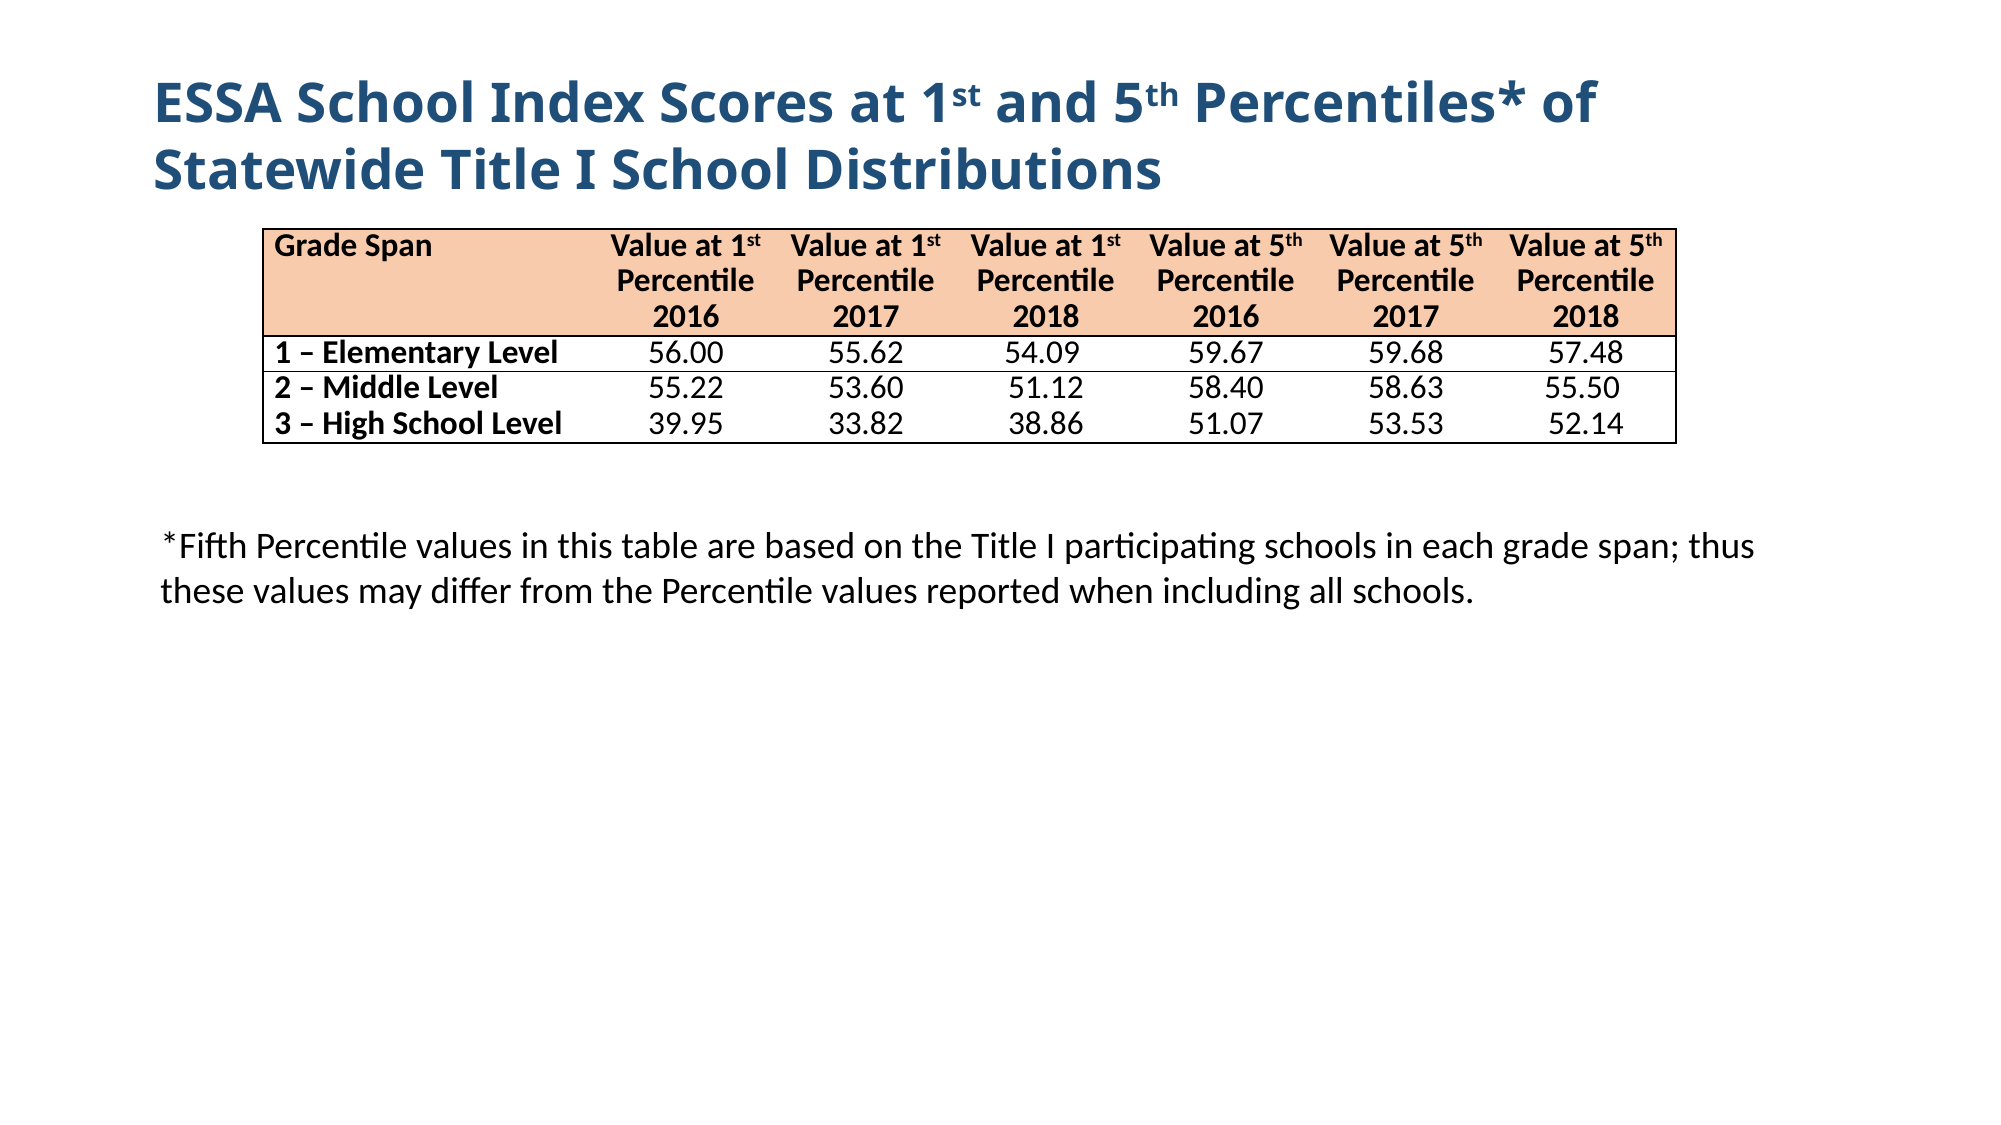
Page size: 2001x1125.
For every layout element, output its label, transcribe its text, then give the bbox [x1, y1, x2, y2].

table_header Value at 5th Percentile 2017 [1316, 230, 1496, 335]
table_cell 59.67 [1136, 337, 1316, 371]
table_cell 57.48 [1496, 337, 1675, 371]
table_cell 56.00 [596, 337, 776, 371]
table_cell 53.53 [1316, 407, 1496, 442]
table_cell 54.09 [956, 337, 1136, 371]
table_header Value at 5th Percentile 2018 [1496, 230, 1675, 335]
table_cell 52.14 [1496, 407, 1675, 442]
table_cell 51.12 [956, 372, 1136, 407]
table_cell 51.07 [1136, 407, 1316, 442]
table_cell 58.63 [1316, 372, 1496, 407]
table_header Value at 5th Percentile 2016 [1136, 230, 1316, 335]
table_cell 55.50 [1496, 372, 1675, 407]
table_cell 38.86 [956, 407, 1136, 442]
table_header Value at 1st Percentile 2017 [776, 230, 956, 335]
table_cell 55.62 [776, 337, 956, 371]
table_cell 55.22 [596, 372, 776, 407]
table_cell 59.68 [1316, 337, 1496, 371]
table_header Grade Span [264, 230, 596, 335]
table_cell 53.60 [776, 372, 956, 407]
text_box *Fifth Percentile values in this table are based on the Title I participating schools in each grade span; thus these values may differ from the Percentile values reported when including all schools. [145, 514, 1857, 664]
table_cell 58.40 [1136, 372, 1316, 407]
table_cell 1 – Elementary Level [264, 337, 596, 371]
table_cell 33.82 [776, 407, 956, 442]
table_header Value at 1st Percentile 2016 [596, 230, 776, 335]
table_cell 39.95 [596, 407, 776, 442]
table_cell 2 – Middle Level [264, 372, 596, 407]
table_cell 3 – High School Level [264, 407, 596, 442]
table_header Value at 1st Percentile 2018 [956, 230, 1136, 335]
title ESSA School Index Scores at 1st and 5th Percentiles* of Statewide Title I School Distributions [138, 60, 1864, 212]
